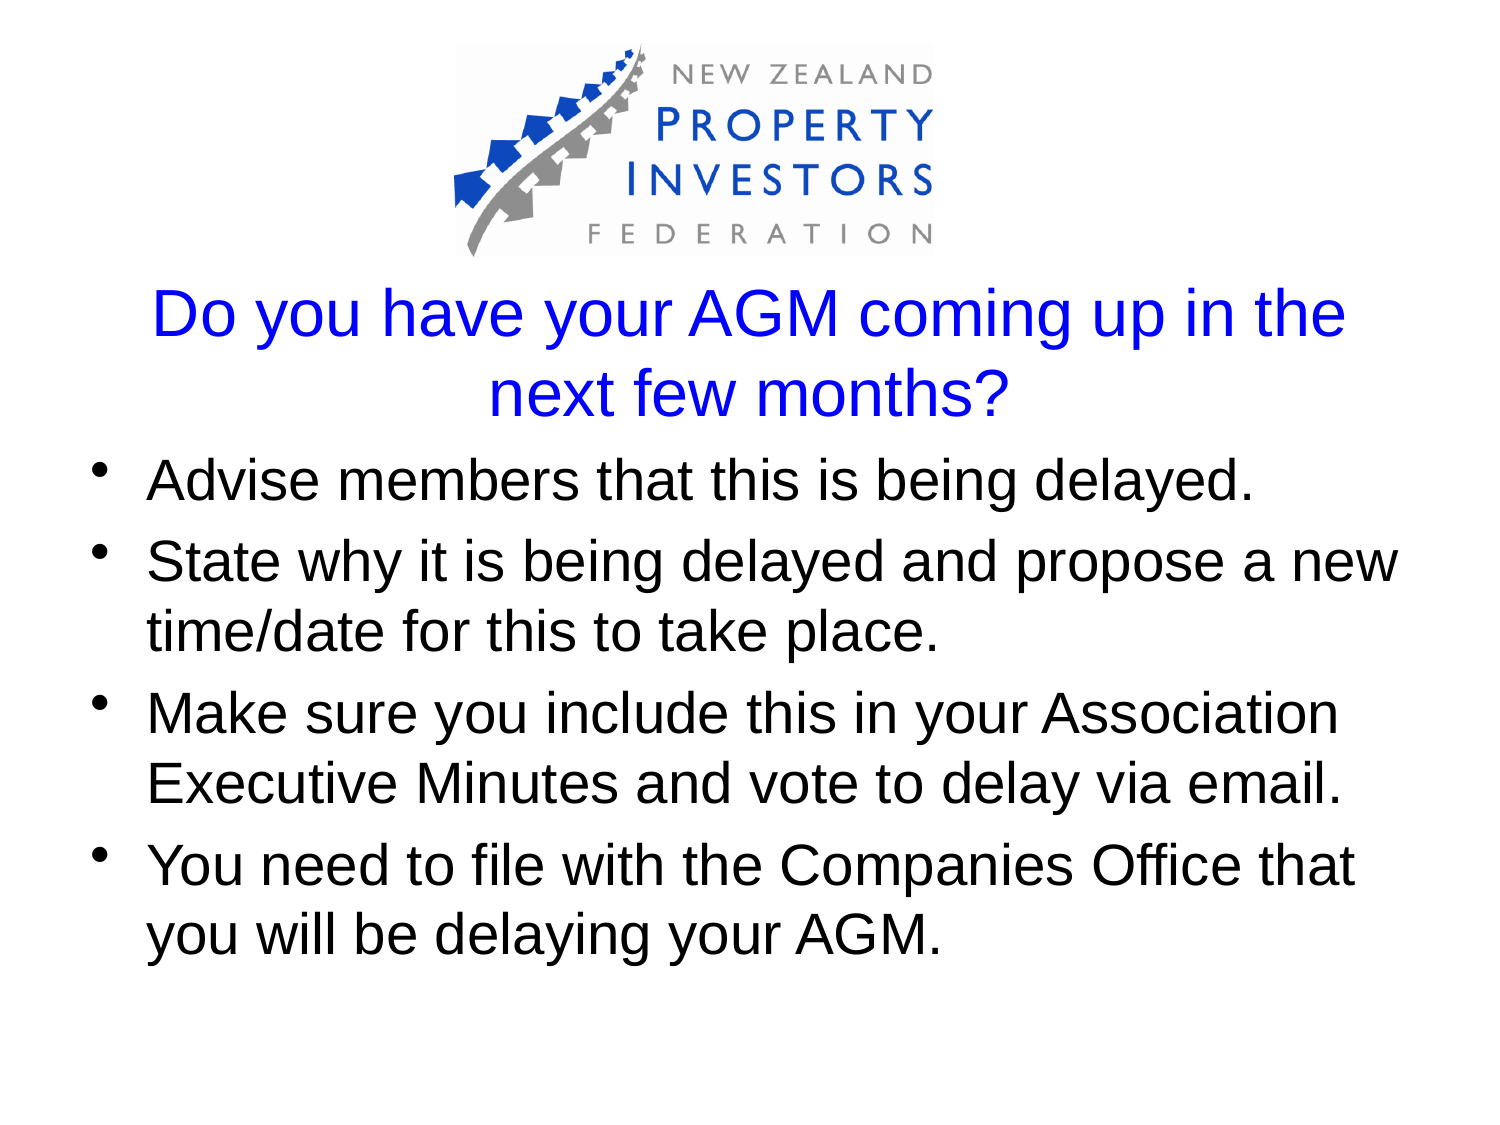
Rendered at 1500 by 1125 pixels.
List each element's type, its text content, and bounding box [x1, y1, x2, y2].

list Do you have your AGM coming up in the next few months? Advise members that this is being delayed. State why it is being delayed and propose a new time/date for this to take place. Make sure you include this in your Association Executive Minutes and vote to delay via email. You need to file with the Companies Office that you will be delaying your AGM. [74, 262, 1426, 1083]
picture [454, 43, 933, 257]
